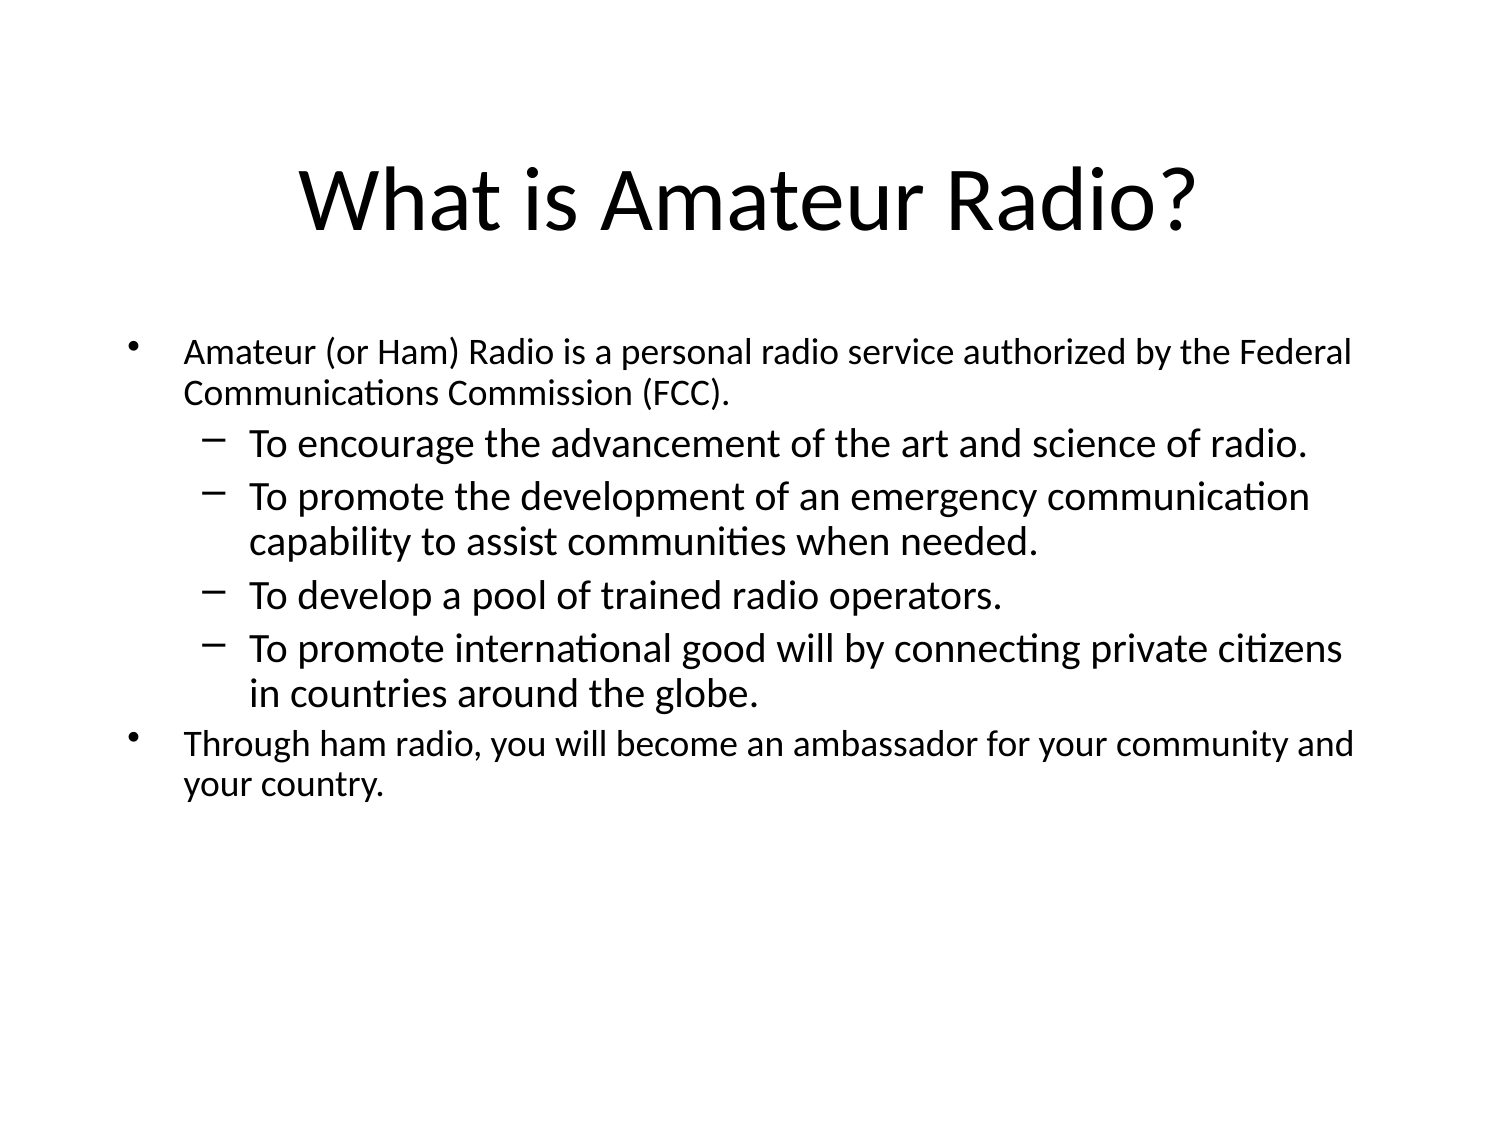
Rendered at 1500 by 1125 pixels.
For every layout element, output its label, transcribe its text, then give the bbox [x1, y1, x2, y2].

text_box What is Amateur Radio? [112, 99, 1388, 288]
text_box Amateur (or Ham) Radio is a personal radio service authorized by the Federal Communications Commission (FCC). To encourage the advancement of the art and science of radio. To promote the development of an emergency communication capability to assist communities when needed. To develop a pool of trained radio operators. To promote international good will by connecting private citizens in countries around the globe. Through ham radio, you will become an ambassador for your community and your country. [112, 324, 1388, 1000]
